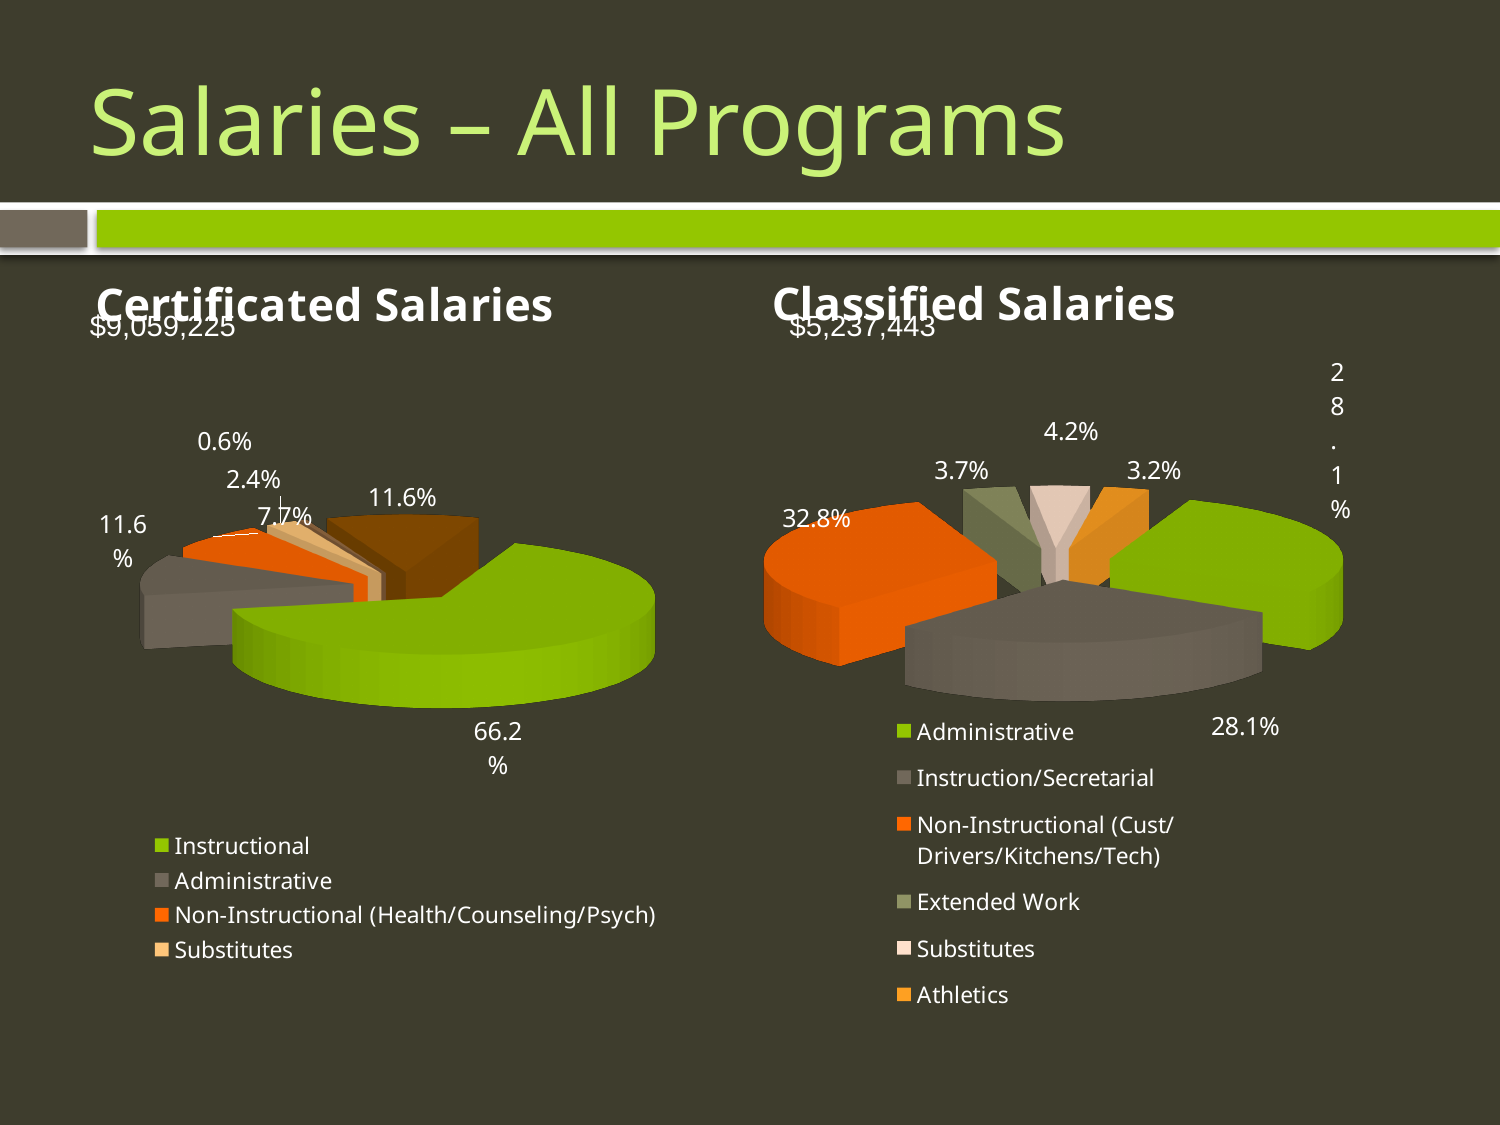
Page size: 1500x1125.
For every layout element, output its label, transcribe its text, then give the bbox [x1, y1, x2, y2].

chart [762, 212, 1351, 1063]
chart [74, 162, 738, 984]
title Salaries – All Programs [75, 37, 1425, 200]
